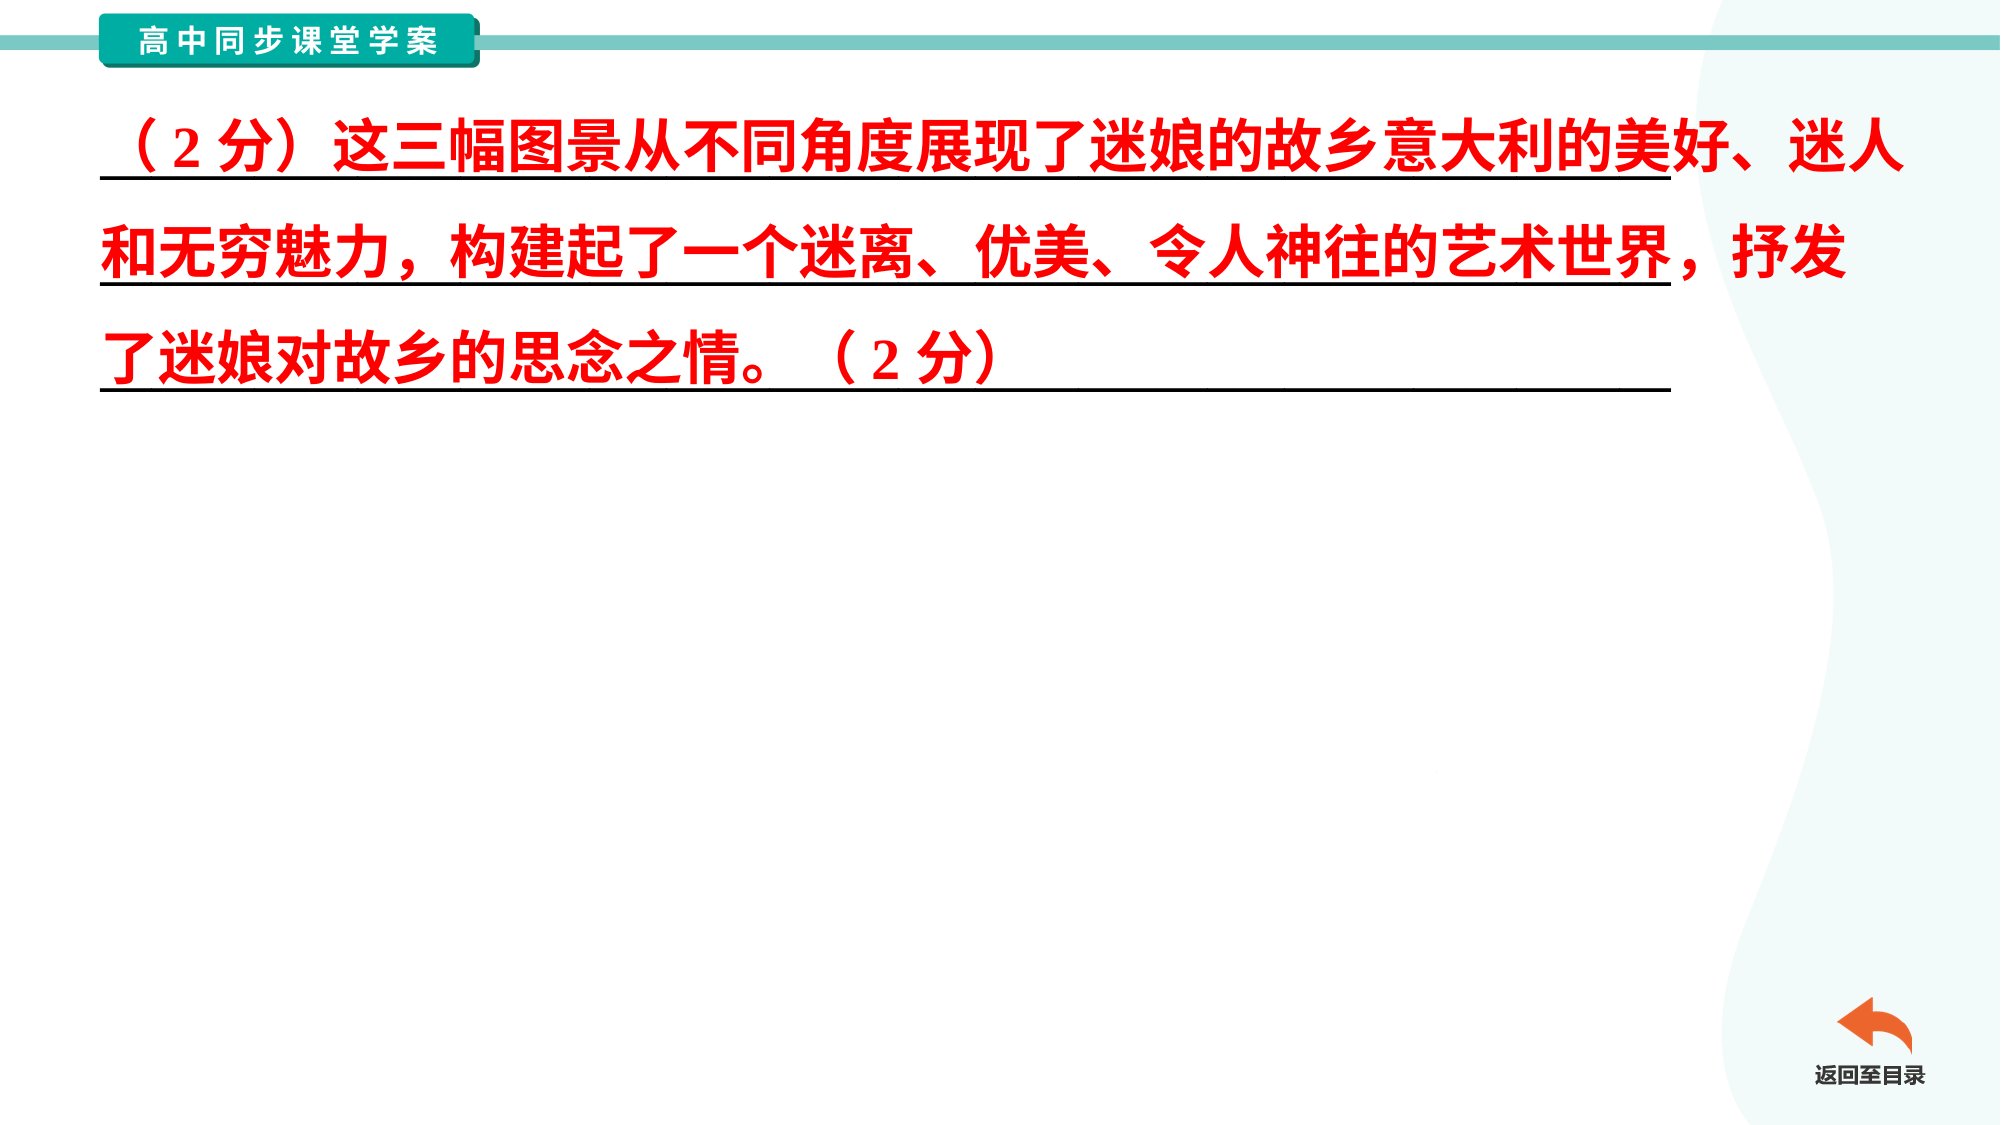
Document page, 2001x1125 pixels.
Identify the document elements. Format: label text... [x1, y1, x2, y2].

text_box _____________________________________________________________ _____________________________________________________________ _____________________________________________________________ [100, 392, 1899, 396]
text_box （2分）这三幅图景从不同角度展现了迷娘的故乡意大利的美好、迷人 和无穷魅力，构建起了一个迷离、优美、令人神往的艺术世界，抒发 了迷娘对故乡的思念之情。（2分） [100, 72, 1899, 392]
picture [0, 0, 2000, 1125]
